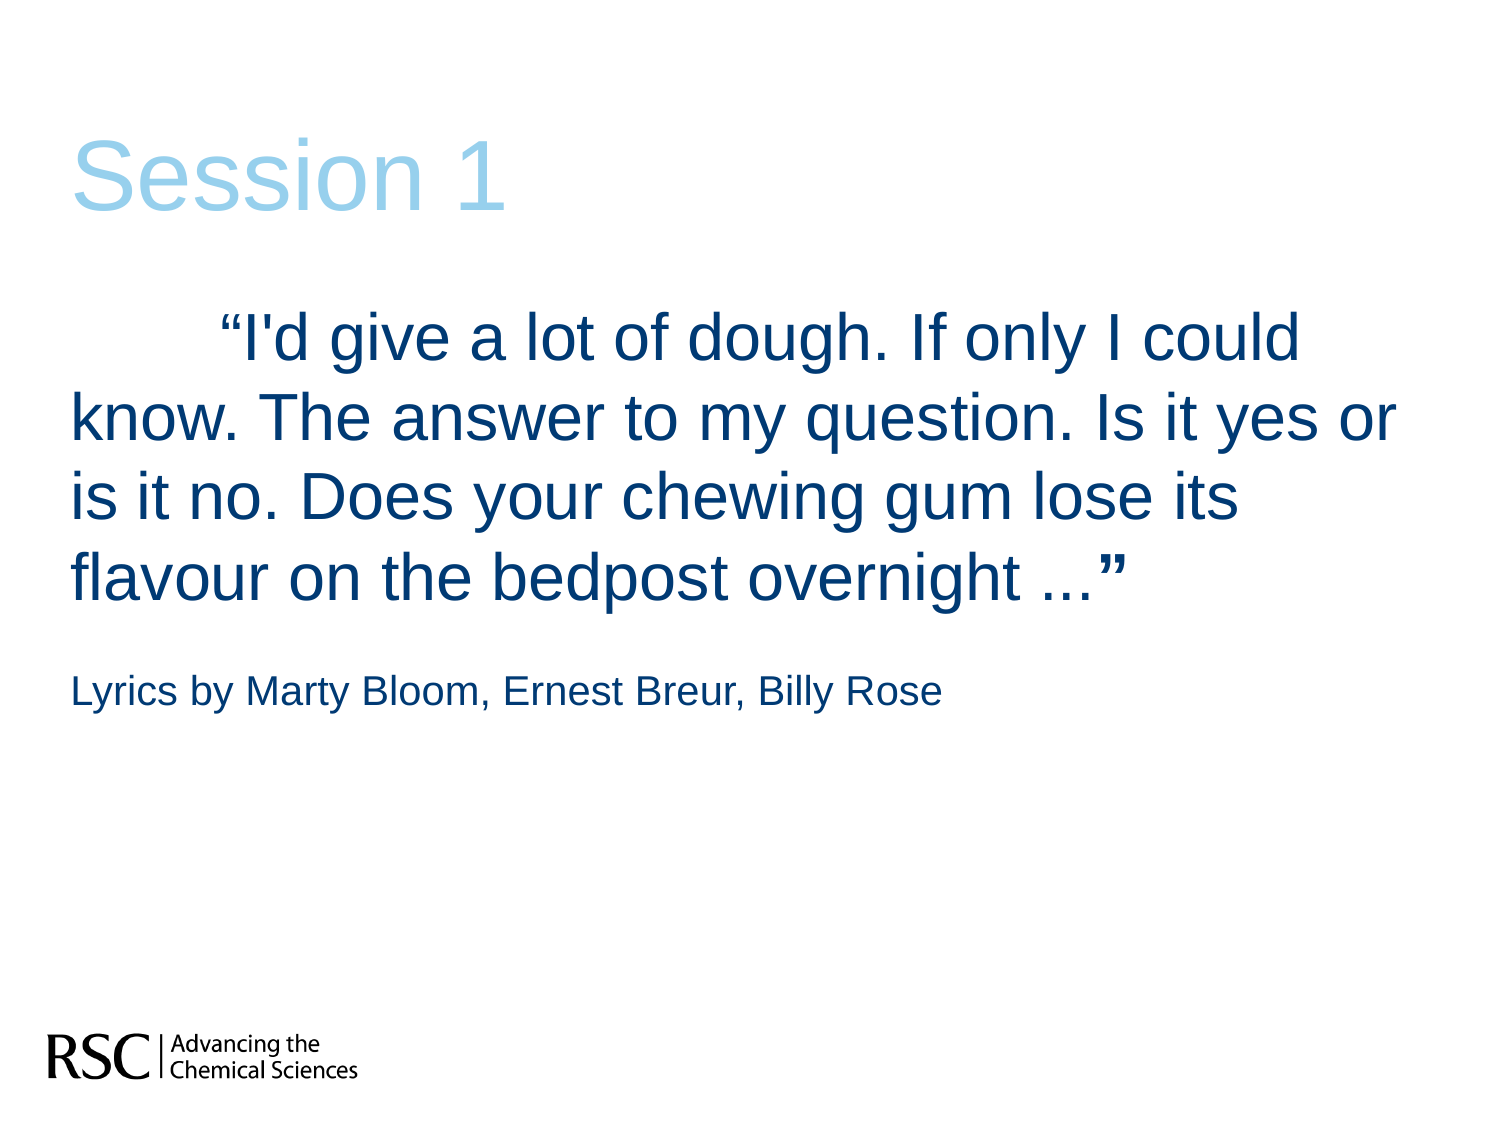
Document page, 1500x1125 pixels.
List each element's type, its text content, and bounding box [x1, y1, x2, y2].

title Session 1 [55, 49, 1438, 238]
subtitle “I'd give a lot of dough. If only I could know. The answer to my question. Is it yes or is it no. Does your chewing gum lose its flavour on the bedpost overnight ...” Lyrics by Marty Bloom, Ernest Breur, Billy Rose [55, 285, 1438, 967]
